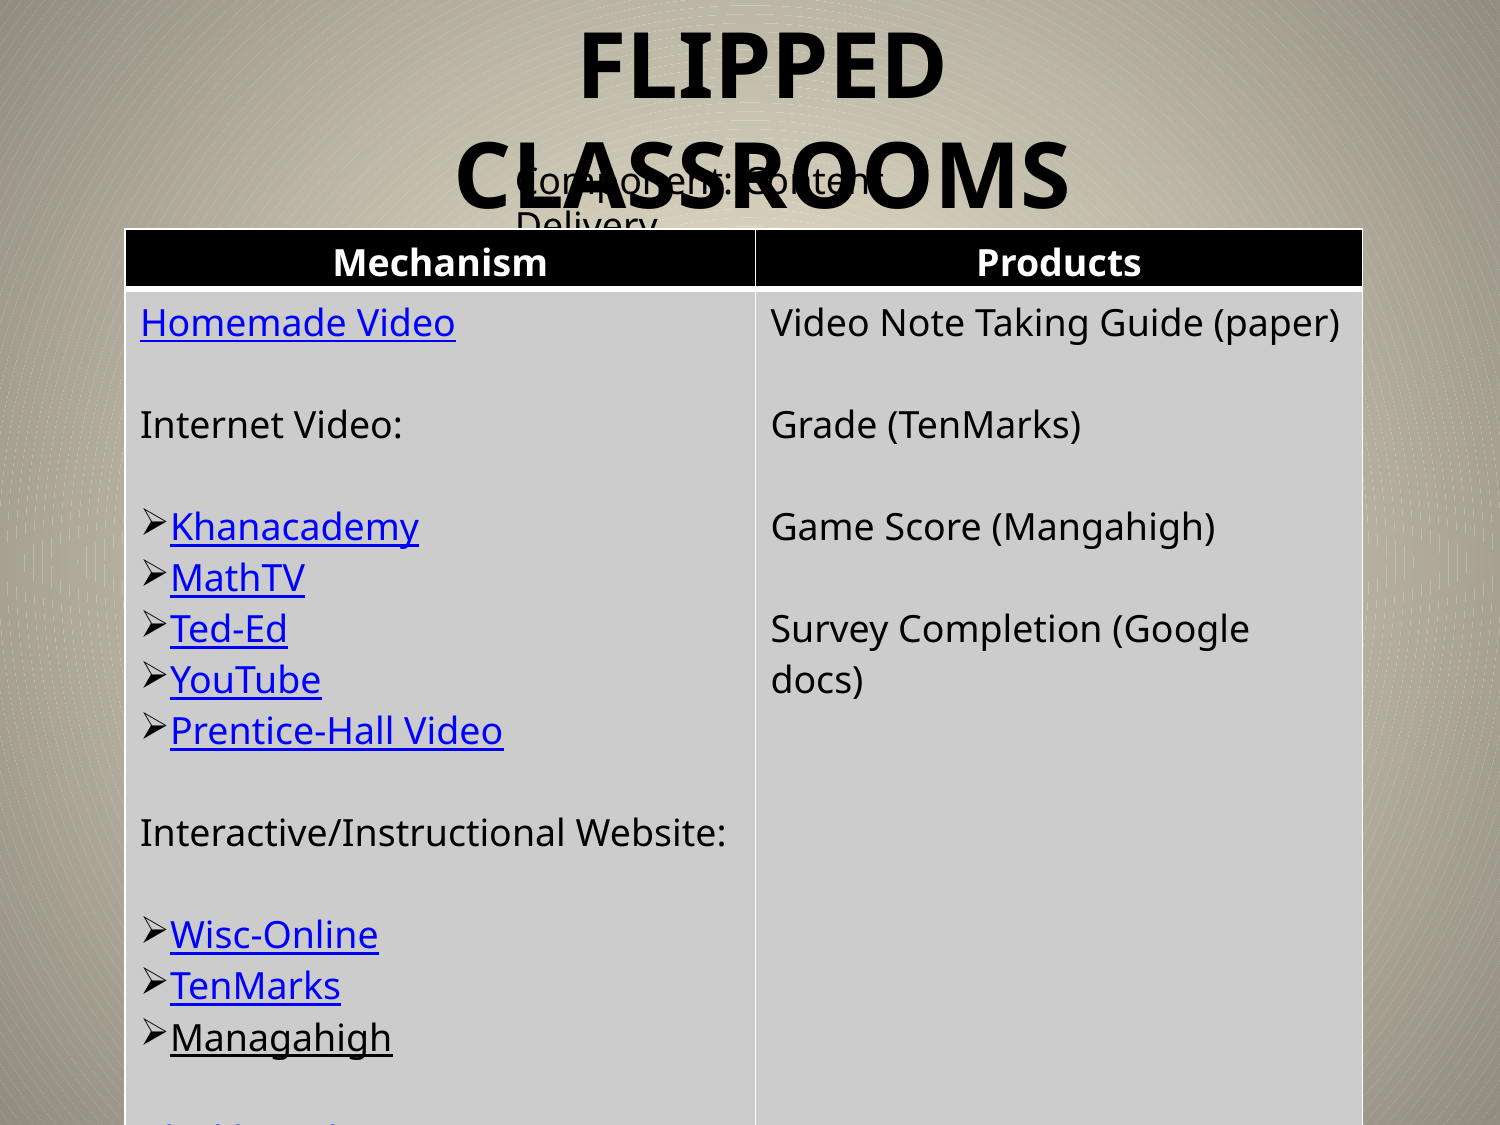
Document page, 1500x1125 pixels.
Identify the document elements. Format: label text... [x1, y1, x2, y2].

table_cell Homemade Video Internet Video: Khanacademy MathTV Ted-Ed YouTube Prentice-Hall Video Interactive/Instructional Website: Wisc-Online TenMarks Managahigh Blackboard LMS [126, 292, 755, 1125]
table_cell Video Note Taking Guide (paper) Grade (TenMarks) Game Score (Mangahigh) Survey Completion (Google docs) [756, 292, 1362, 1125]
table_header Mechanism [126, 230, 755, 286]
text_box Component: Content Delivery [499, 149, 1013, 228]
table_header Products [756, 230, 1362, 286]
title Flipped Classrooms [312, 0, 1213, 228]
